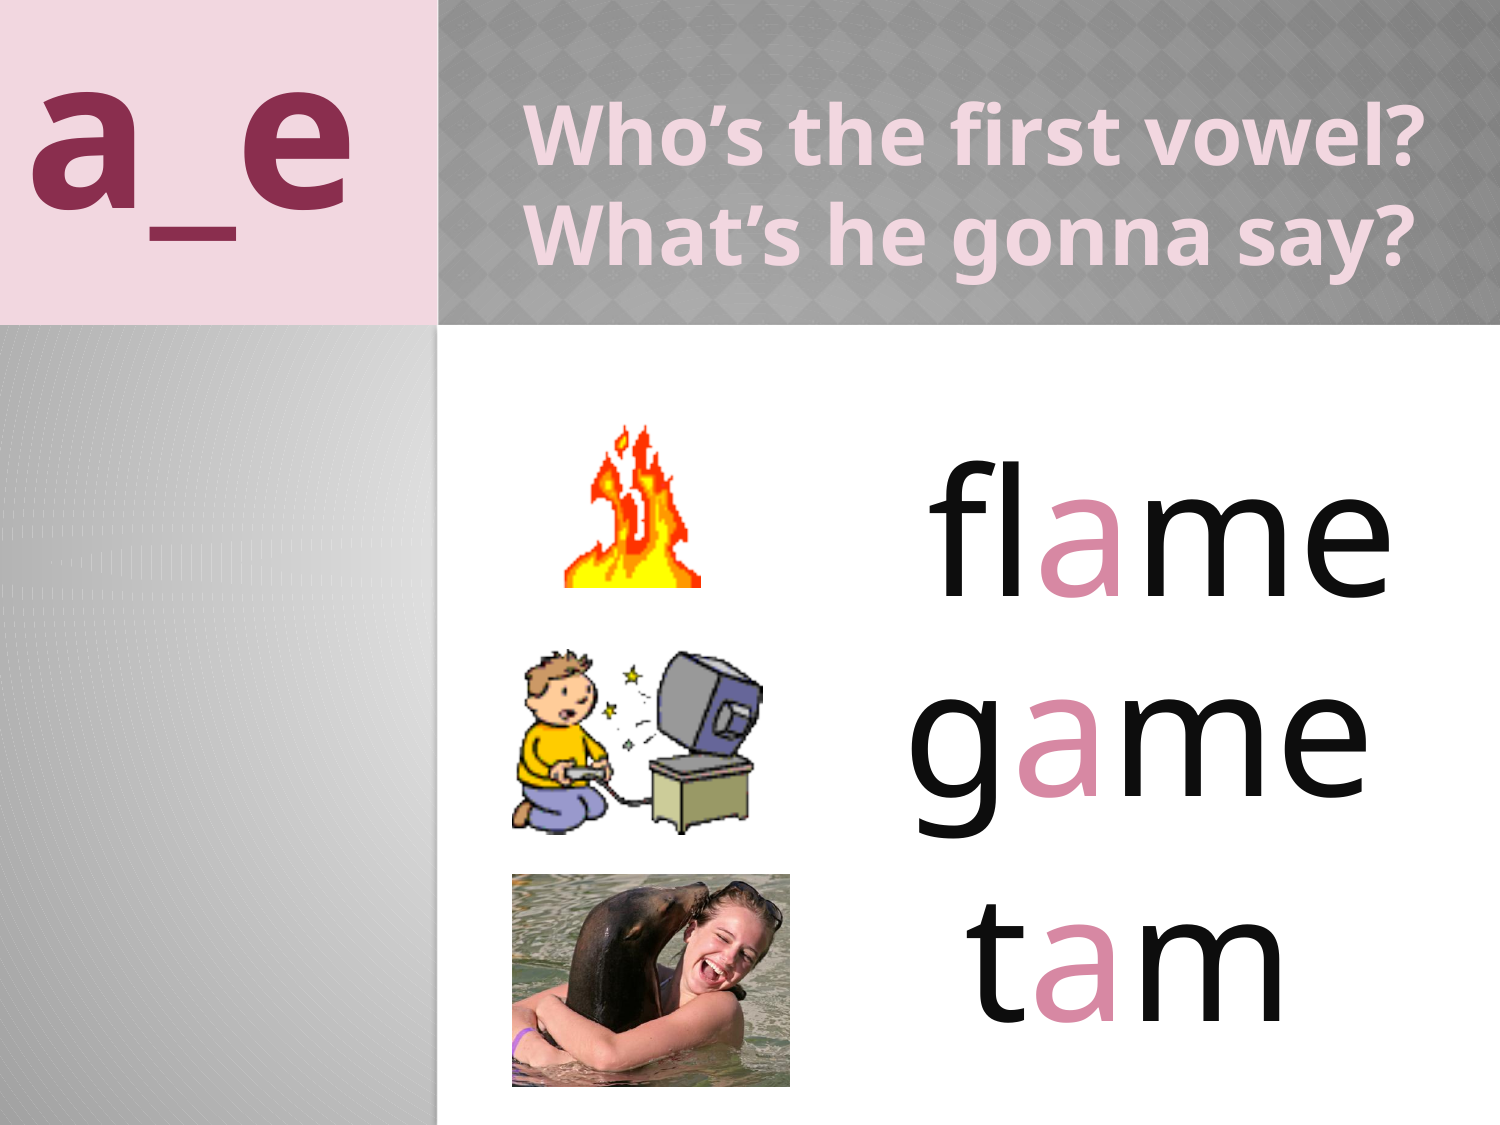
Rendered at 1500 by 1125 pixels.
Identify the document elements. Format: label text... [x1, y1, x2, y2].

text_box Who’s the first vowel? What’s he gonna say? [508, 74, 1443, 290]
text_box [434, 322, 1500, 1125]
picture [511, 874, 791, 1088]
text_box flame [912, 412, 1463, 640]
subtitle a_e [0, 0, 438, 325]
picture [512, 649, 764, 835]
picture [561, 399, 701, 589]
text_box tame [950, 840, 1375, 1125]
text_box game [887, 612, 1391, 840]
